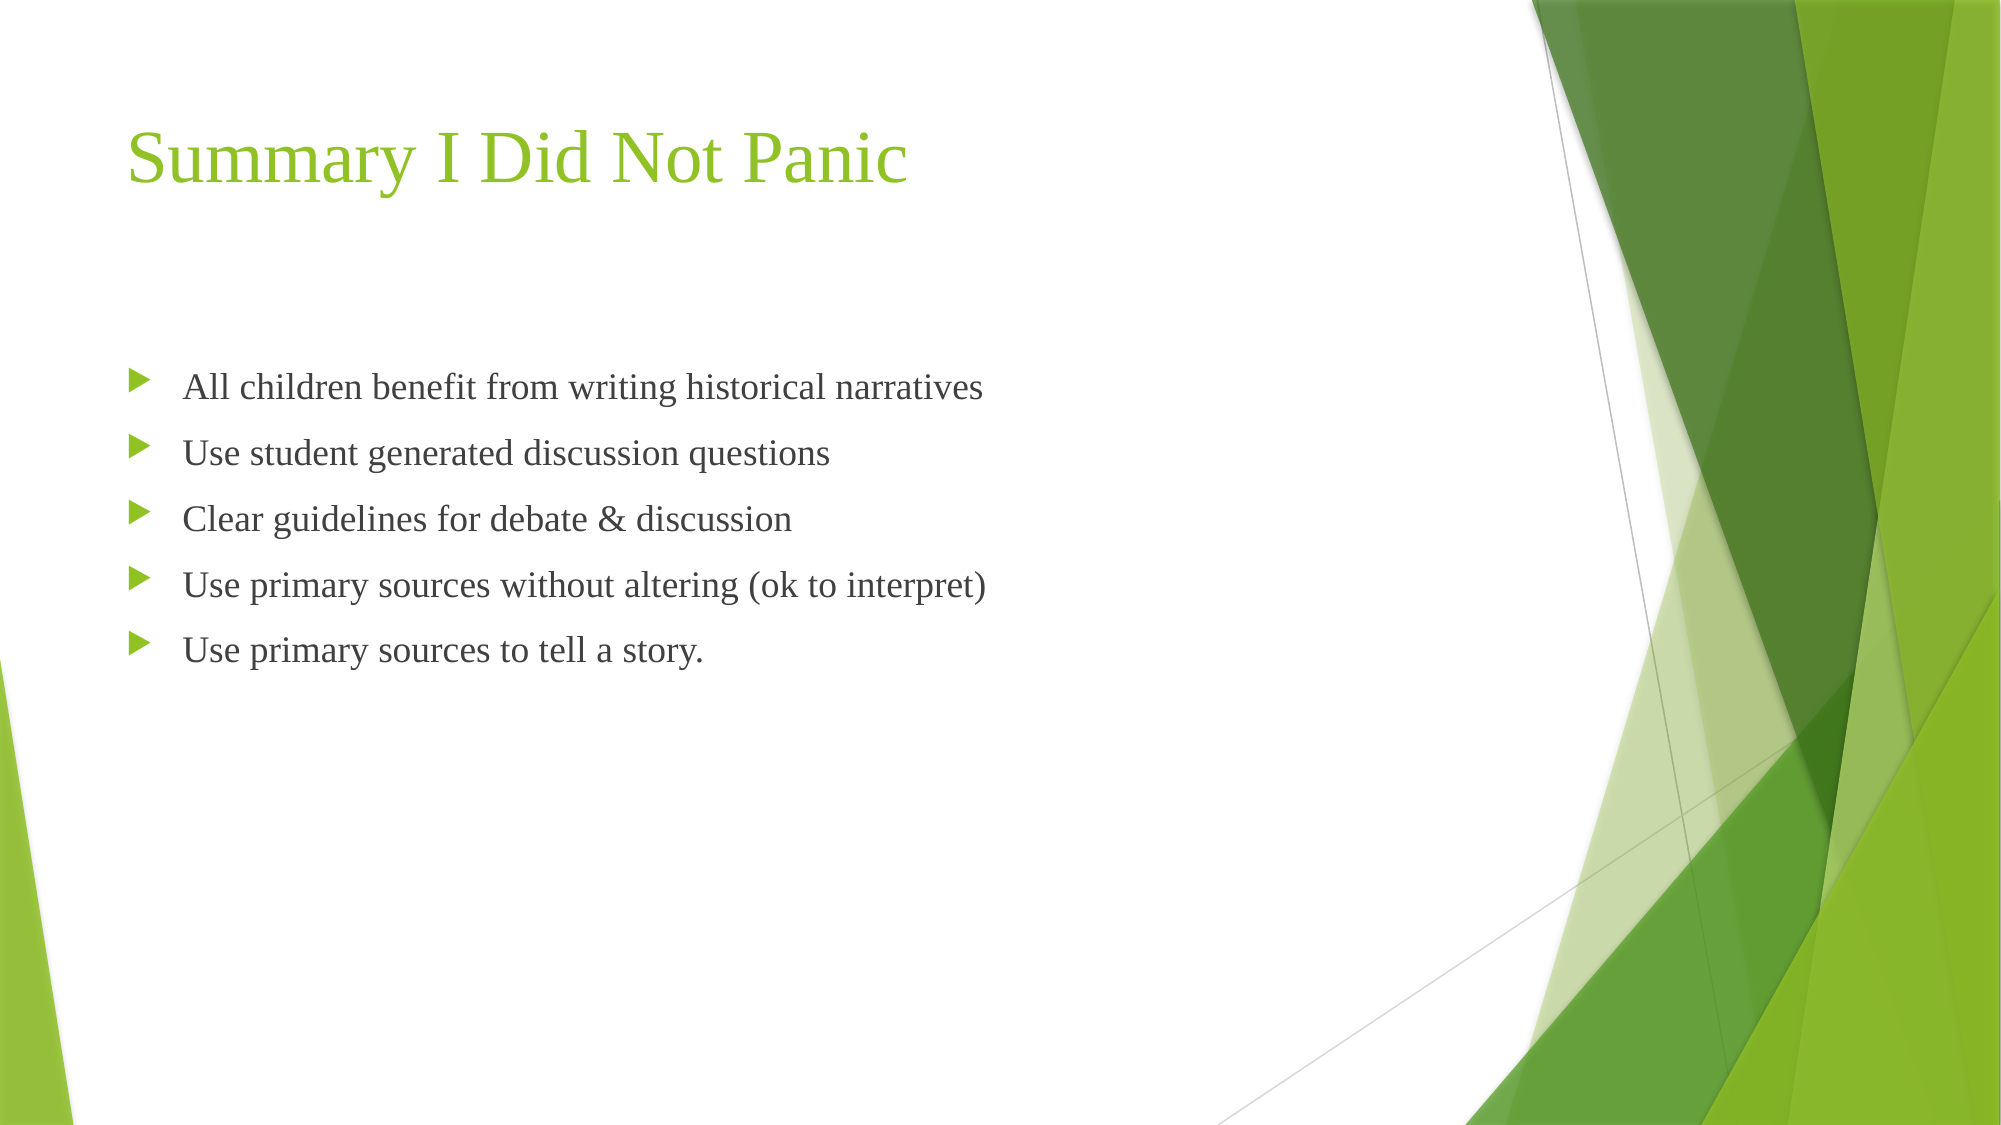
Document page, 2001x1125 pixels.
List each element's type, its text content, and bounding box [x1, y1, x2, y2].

title Summary I Did Not Panic [111, 99, 1522, 317]
list All children benefit from writing historical narratives Use student generated discussion questions Clear guidelines for debate & discussion Use primary sources without altering (ok to interpret) Use primary sources to tell a story. [111, 354, 1522, 992]
